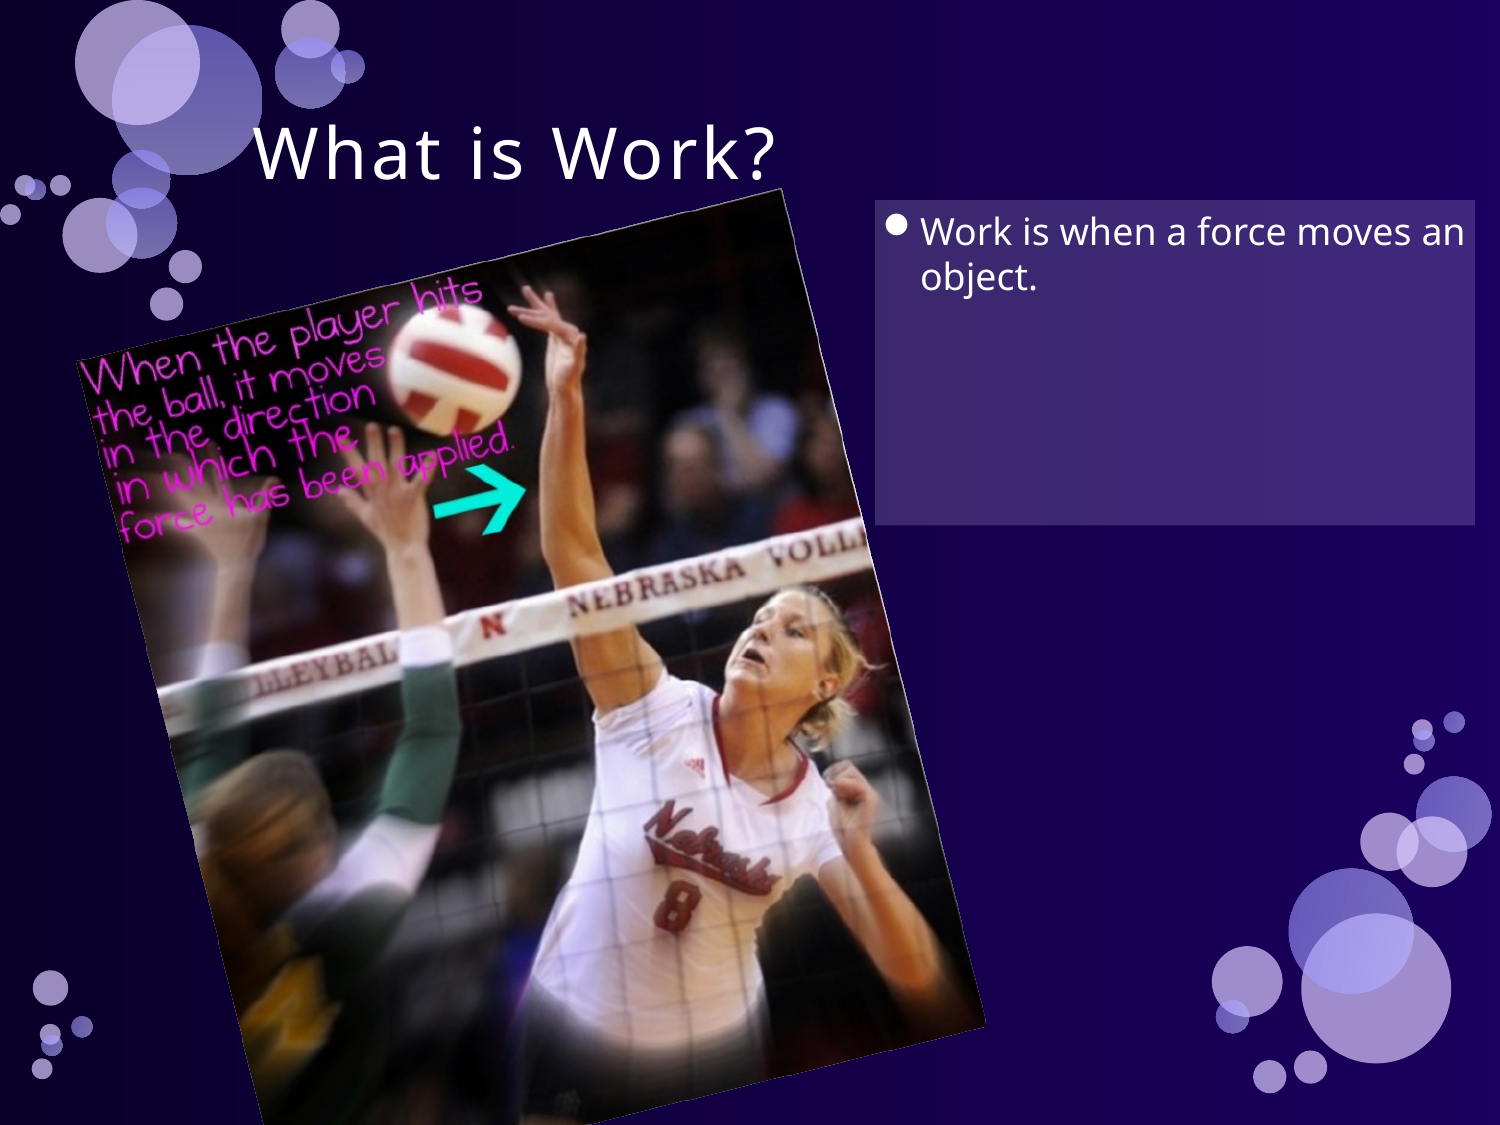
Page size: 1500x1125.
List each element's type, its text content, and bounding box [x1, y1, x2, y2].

title What is Work? [237, 99, 1325, 260]
picture [76, 189, 986, 1125]
list Work is when a force moves an object. [875, 200, 1475, 526]
